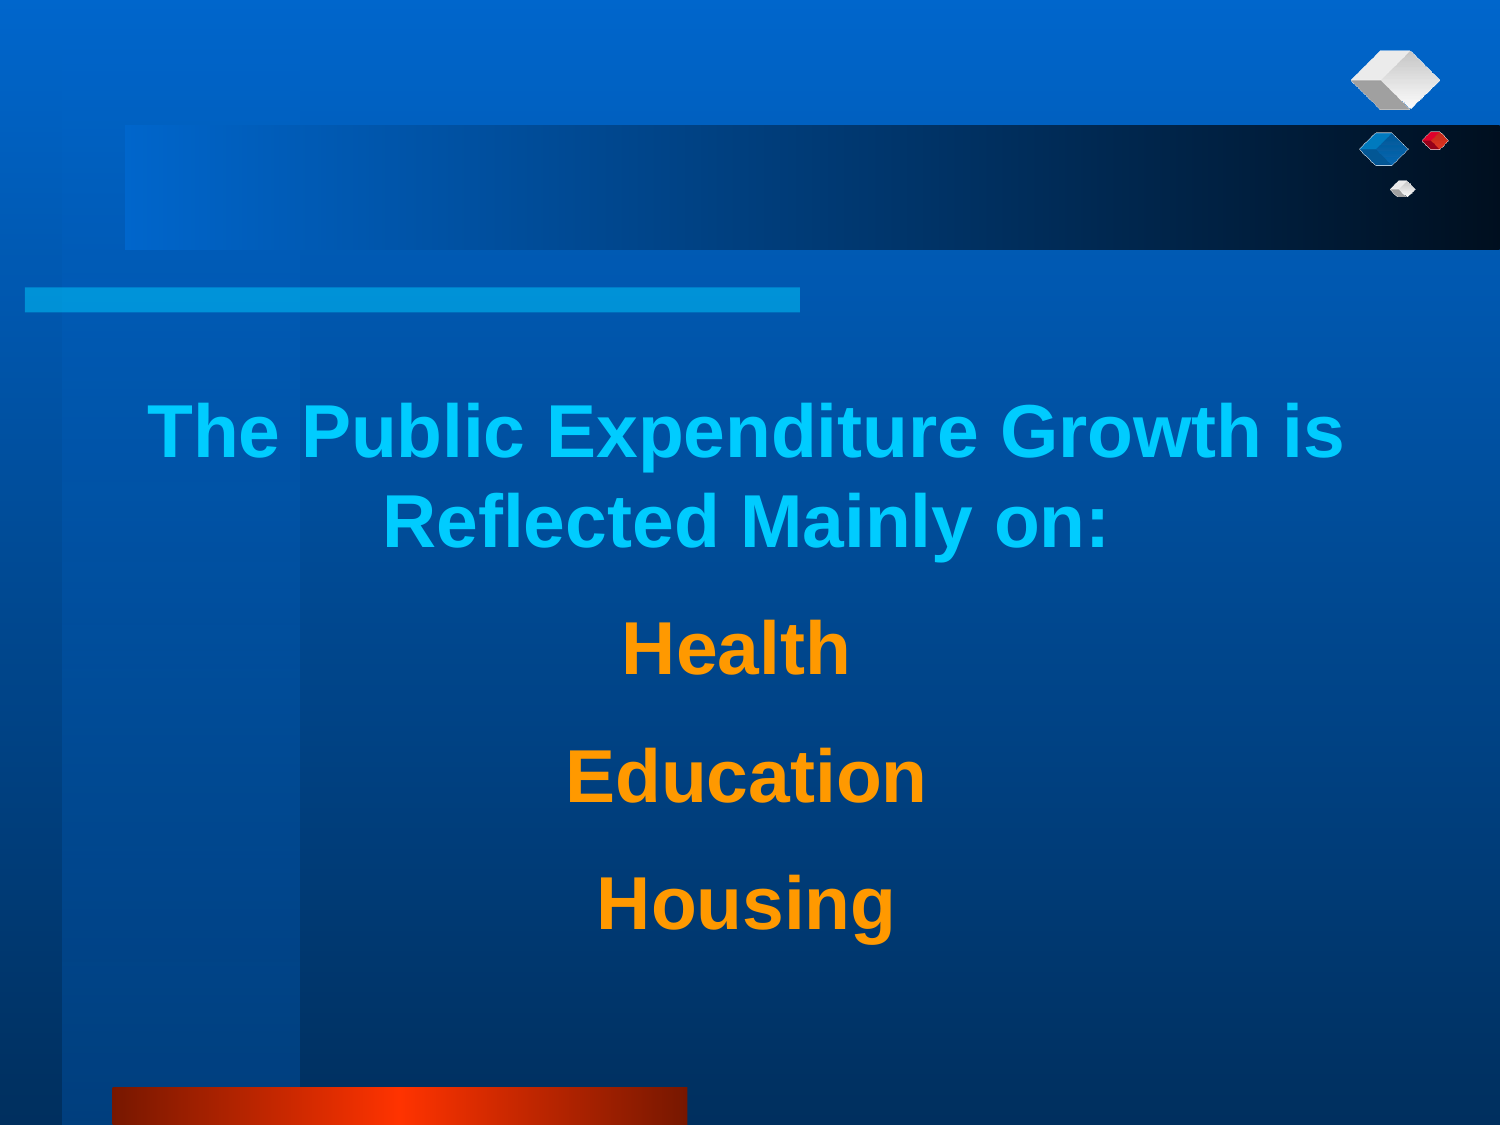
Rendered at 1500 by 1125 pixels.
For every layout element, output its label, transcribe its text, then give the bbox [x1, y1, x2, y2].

picture [1438, 49, 1449, 208]
text_box The Public Expenditure Growth is Reflected Mainly on: Health Education Housing [62, 375, 1432, 953]
text_box [1025, 37, 1438, 275]
